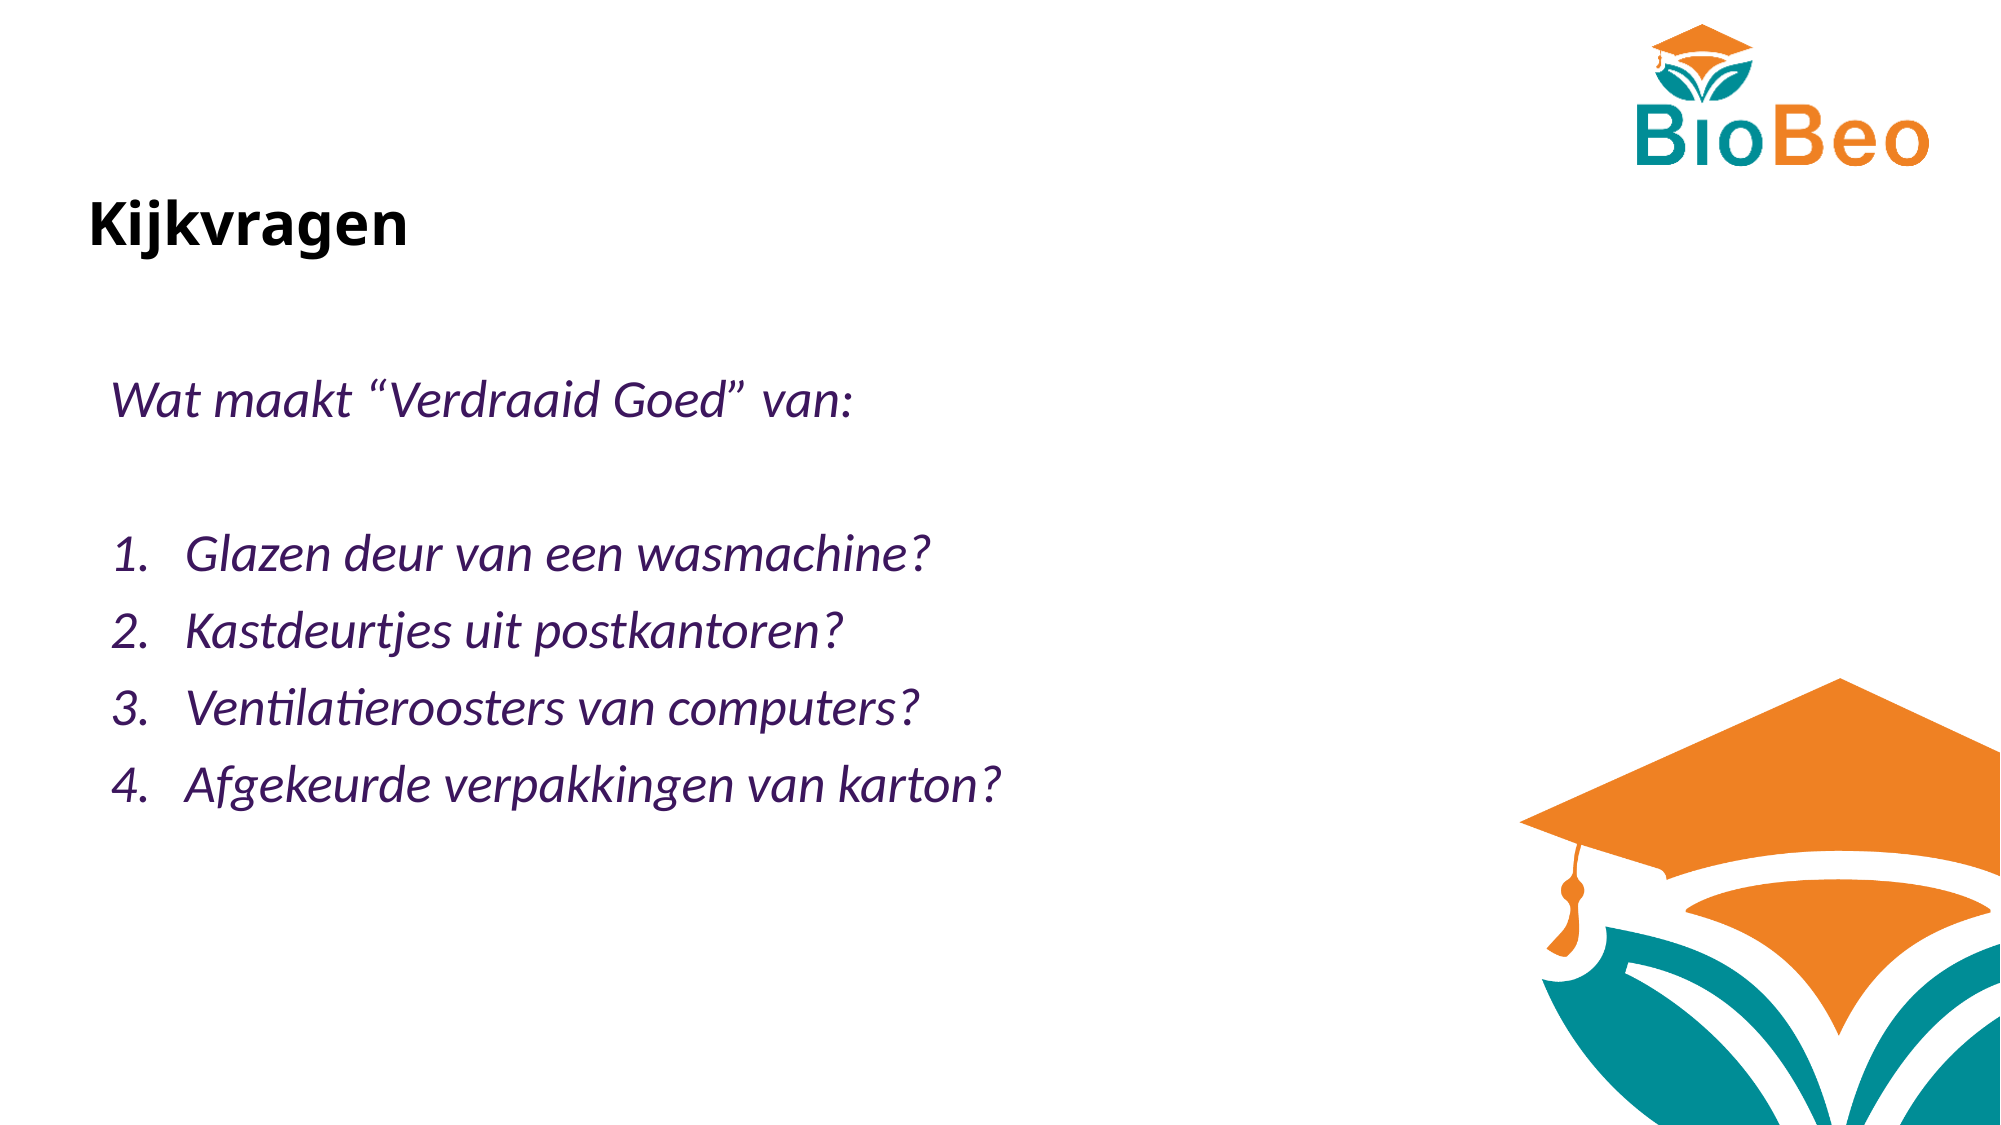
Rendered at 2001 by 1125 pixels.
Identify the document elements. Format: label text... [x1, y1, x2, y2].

title Kijkvragen [72, 185, 1933, 266]
picture [1478, 618, 2000, 1125]
subtitle Wat maakt “Verdraaid Goed” van: Glazen deur van een wasmachine? Kastdeurtjes uit postkantoren? Ventilatieroosters van computers? Afgekeurde verpakkingen van karton? [95, 363, 1958, 824]
picture [1635, 22, 1931, 168]
